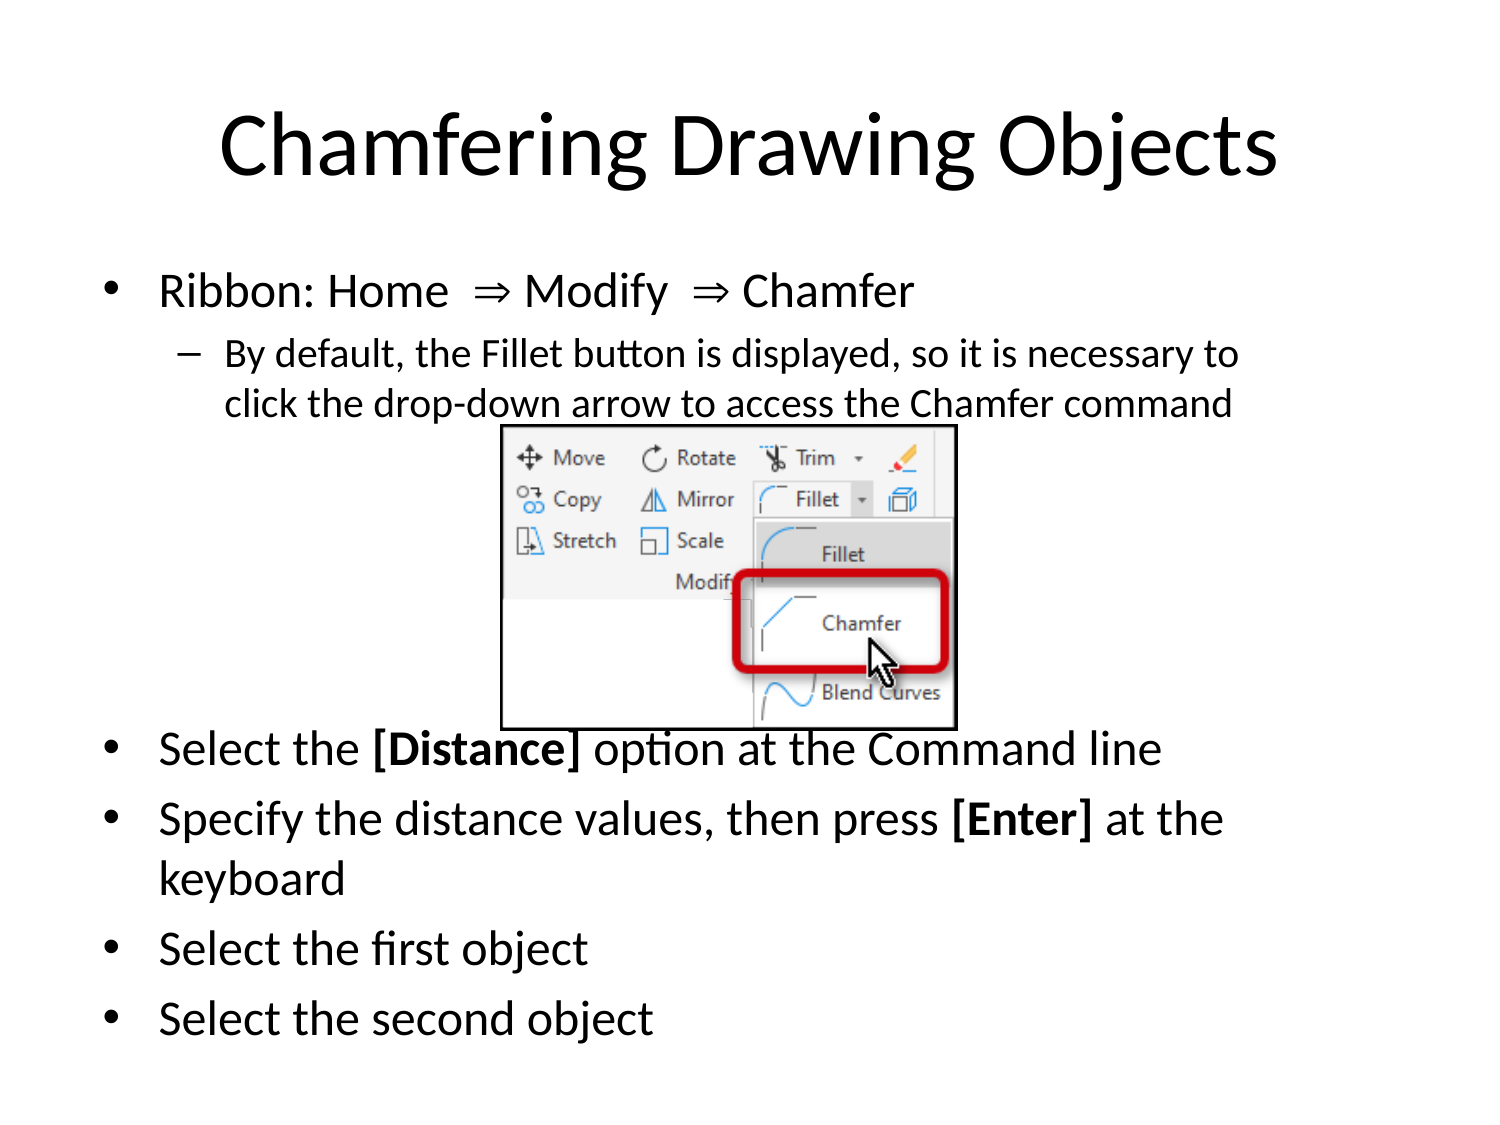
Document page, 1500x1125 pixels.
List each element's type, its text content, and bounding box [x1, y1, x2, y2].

list Ribbon: Home  Modify  Chamfer By default, the Fillet button is displayed, so it is necessary to click the drop-down arrow to access the Chamfer command Select the [Distance] option at the Command line Specify the distance values, then press [Enter] at the keyboard Select the first object Select the second object [87, 249, 1313, 1075]
picture [499, 424, 958, 732]
title Chamfering Drawing Objects [75, 45, 1425, 233]
